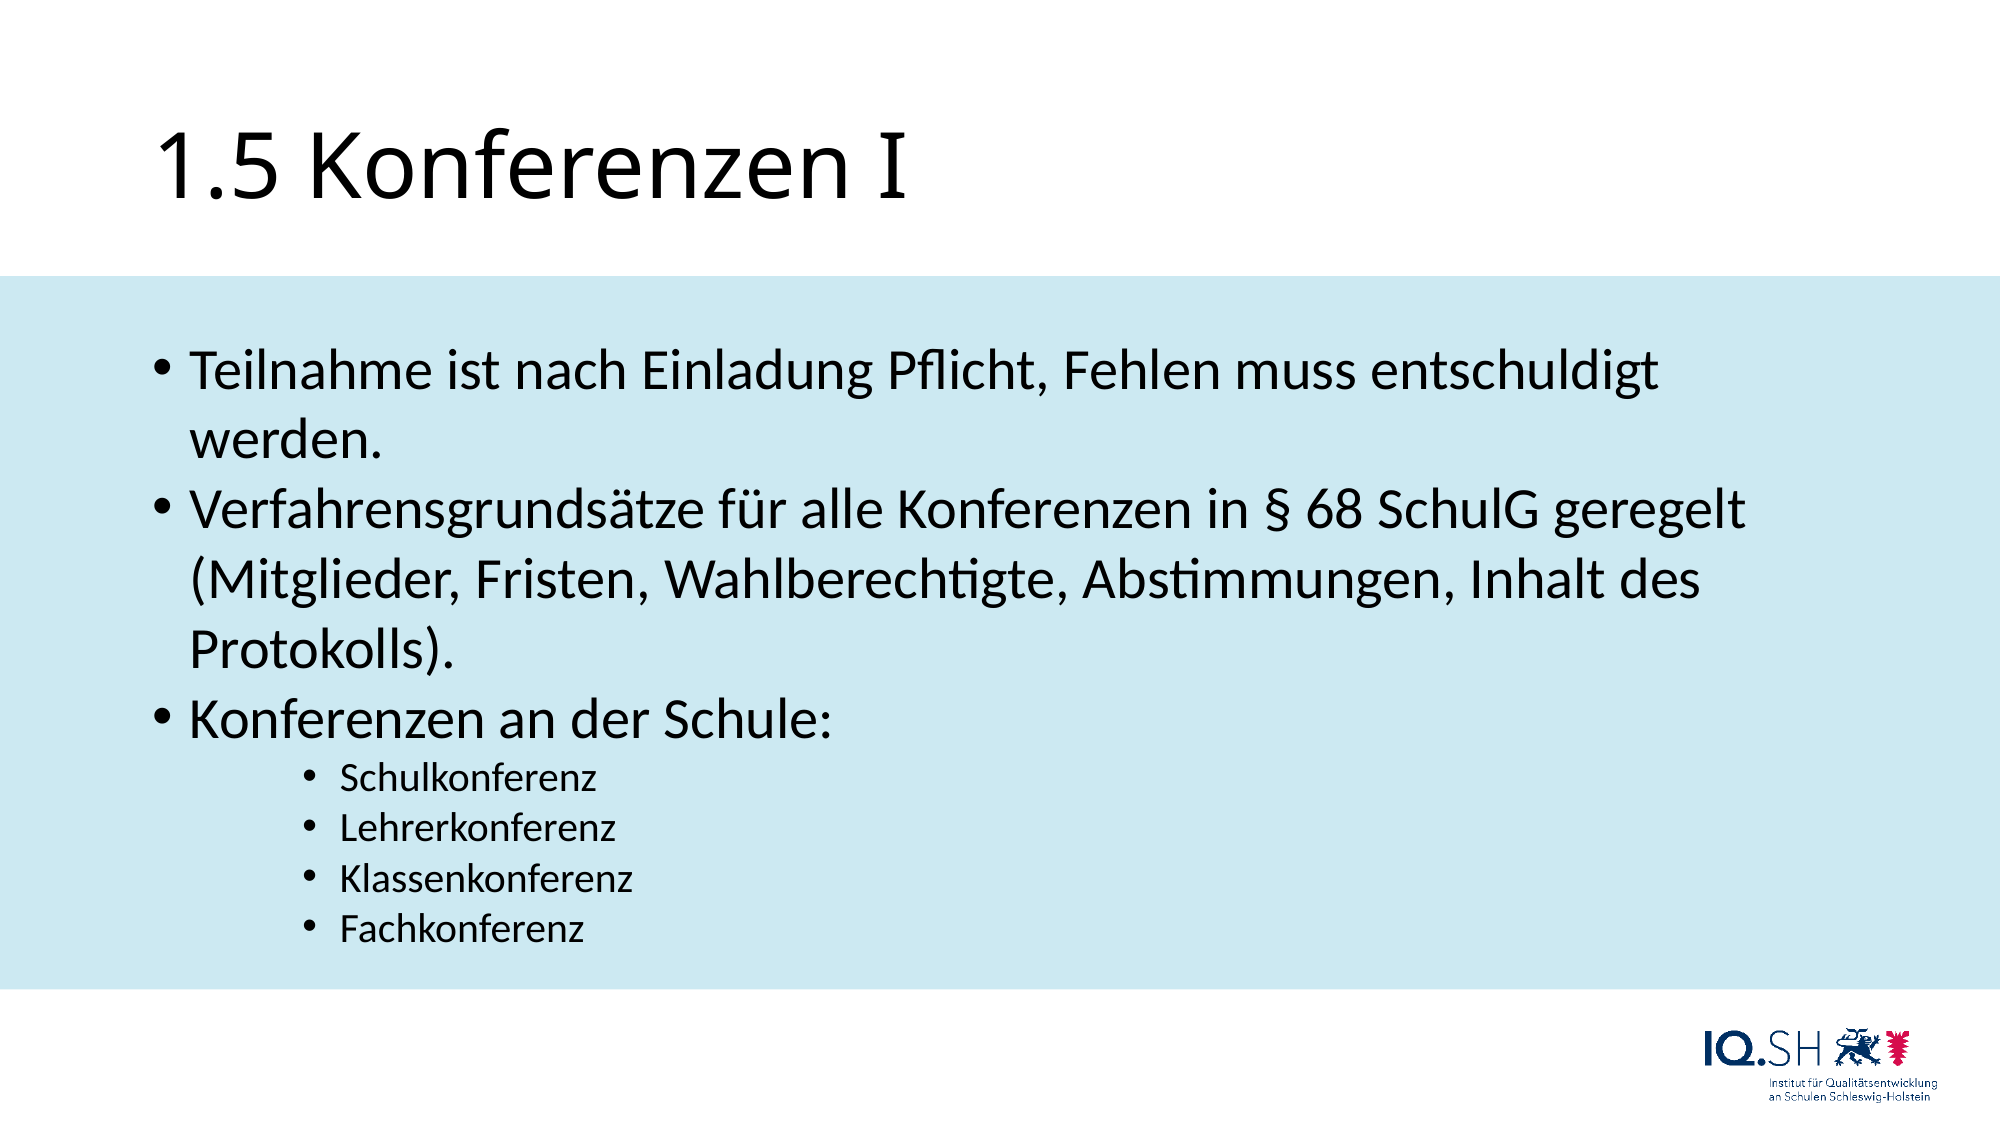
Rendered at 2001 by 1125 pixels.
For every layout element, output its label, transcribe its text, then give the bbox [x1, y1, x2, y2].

list Teilnahme ist nach Einladung Pflicht, Fehlen muss entschuldigt werden. Verfahrensgrundsätze für alle Konferenzen in § 68 SchulG geregelt (Mitglieder, Fristen, Wahlberechtigte, Abstimmungen, Inhalt des Protokolls). Konferenzen an der Schule: Schulkonferenz Lehrerkonferenz Klassenkonferenz Fachkonferenz [137, 299, 1863, 982]
title 1.5 Konferenzen I [137, 59, 1863, 278]
picture [1705, 1028, 1937, 1103]
